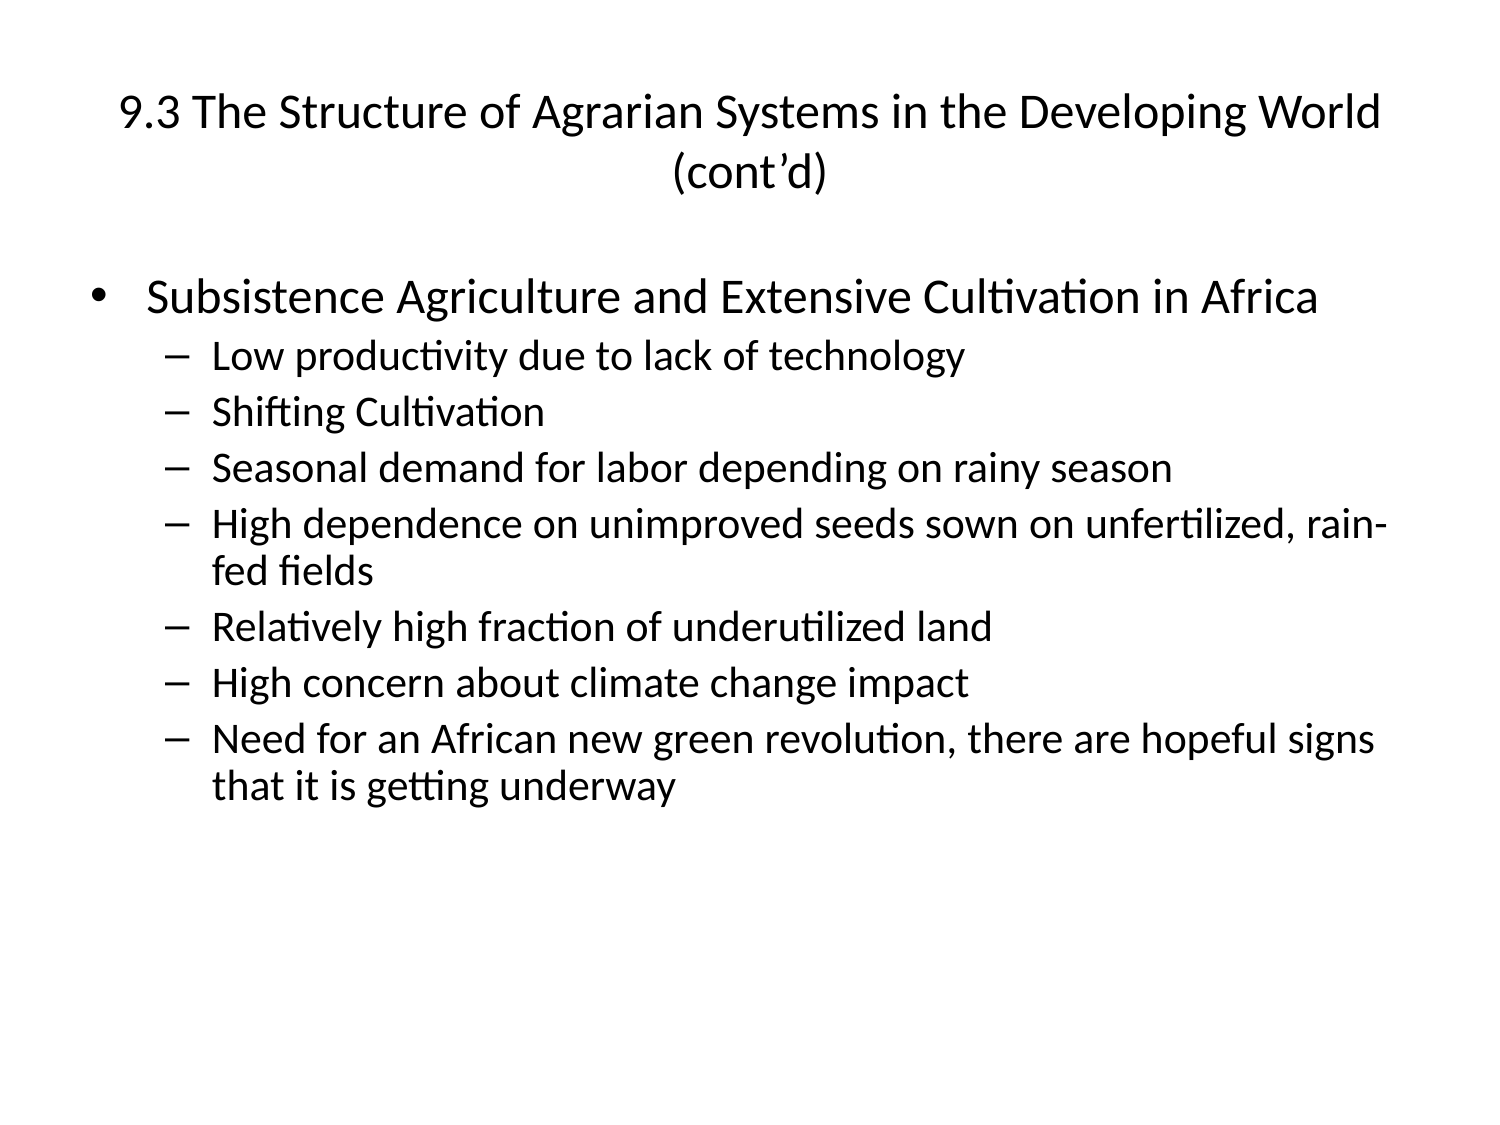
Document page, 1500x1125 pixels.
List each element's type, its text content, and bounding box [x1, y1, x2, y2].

list Subsistence Agriculture and Extensive Cultivation in Africa Low productivity due to lack of technology Shifting Cultivation Seasonal demand for labor depending on rainy season High dependence on unimproved seeds sown on unfertilized, rain-fed fields Relatively high fraction of underutilized land High concern about climate change impact Need for an African new green revolution, there are hopeful signs that it is getting underway [75, 262, 1425, 1005]
title 9.3 The Structure of Agrarian Systems in the Developing World (cont’d) [75, 45, 1425, 233]
